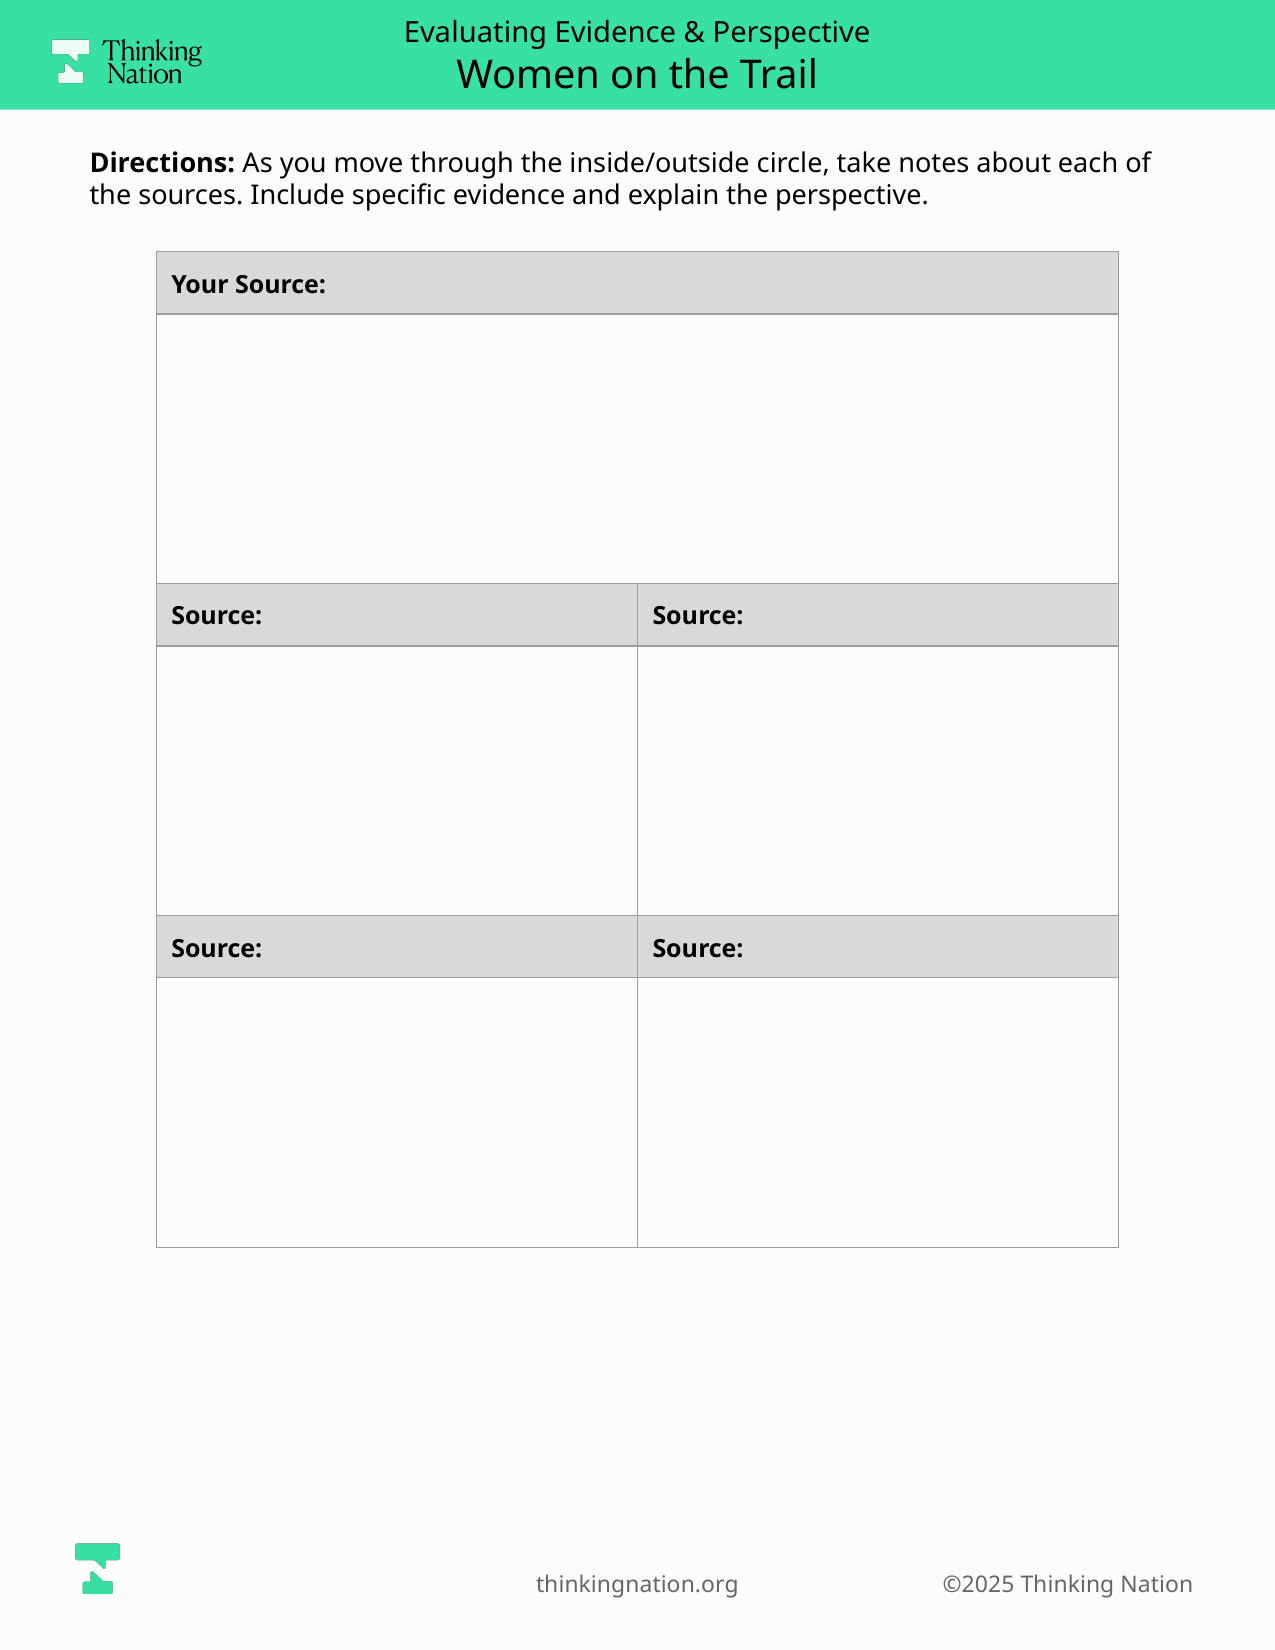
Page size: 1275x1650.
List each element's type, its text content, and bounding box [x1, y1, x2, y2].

text_box thinkingnation.org [486, 1553, 789, 1605]
table_cell [157, 647, 637, 915]
text_box Evaluating Evidence & Perspective Women on the Trail [0, 0, 1275, 110]
picture [62, 1533, 133, 1604]
table_cell Source: [638, 916, 1118, 977]
picture [35, 25, 207, 97]
text_box ©2025 Thinking Nation [907, 1553, 1210, 1605]
table_cell Source: [157, 584, 637, 645]
table_cell Source: [638, 584, 1118, 645]
text_box Directions: As you move through the inside/outside circle, take notes about each of the sources. Include specific evidence and explain the perspective. [74, 130, 1201, 226]
table_cell [157, 315, 1118, 583]
table_cell [638, 978, 1118, 1247]
table_cell Source: [157, 916, 637, 977]
table_cell [157, 978, 637, 1247]
table_header Your Source: [157, 252, 1118, 313]
table_cell [638, 647, 1118, 915]
